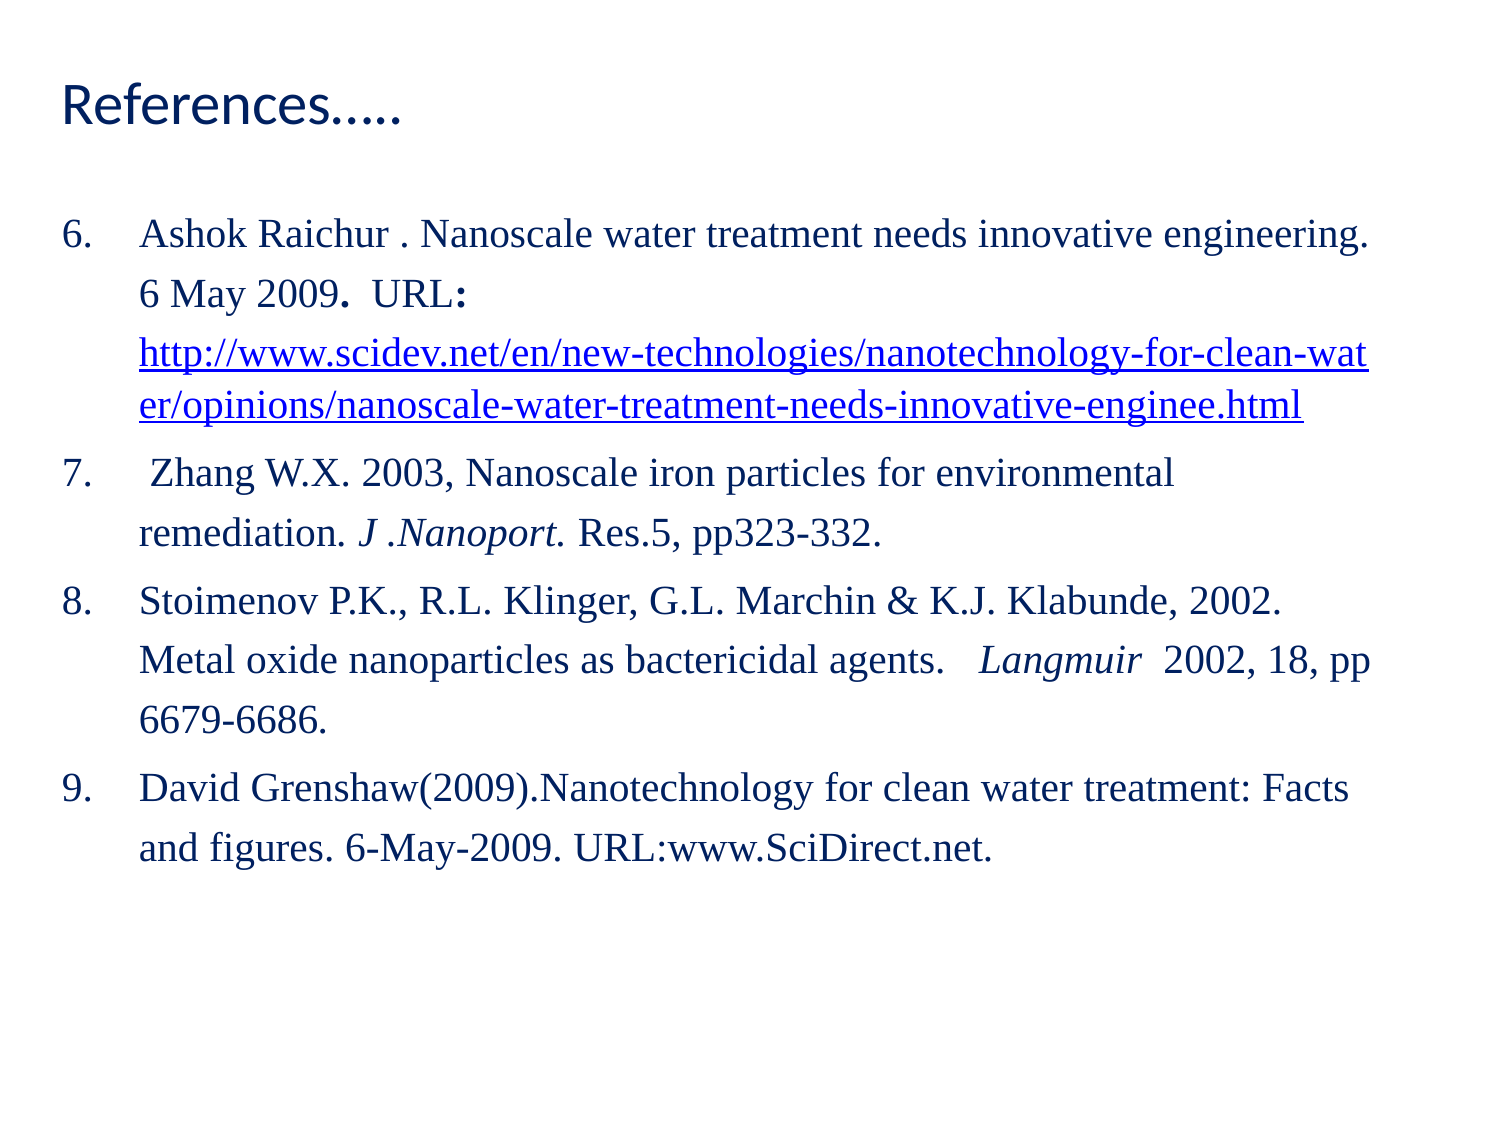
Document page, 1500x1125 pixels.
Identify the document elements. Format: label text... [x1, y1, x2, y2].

list References….. Ashok Raichur . Nanoscale water treatment needs innovative engineering. 6 May 2009. URL: http://www.scidev.net/en/new-technologies/nanotechnology-for-clean-water/opinions/nanoscale-water-treatment-needs-innovative-enginee.html Zhang W.X. 2003, Nanoscale iron particles for environmental remediation. J .Nanoport. Res.5, pp323-332. Stoimenov P.K., R.L. Klinger, G.L. Marchin & K.J. Klabunde, 2002. Metal oxide nanoparticles as bactericidal agents. Langmuir 2002, 18, pp 6679-6686. David Grenshaw(2009).Nanotechnology for clean water treatment: Facts and figures. 6-May-2009. URL:www.SciDirect.net. [46, 0, 1397, 832]
